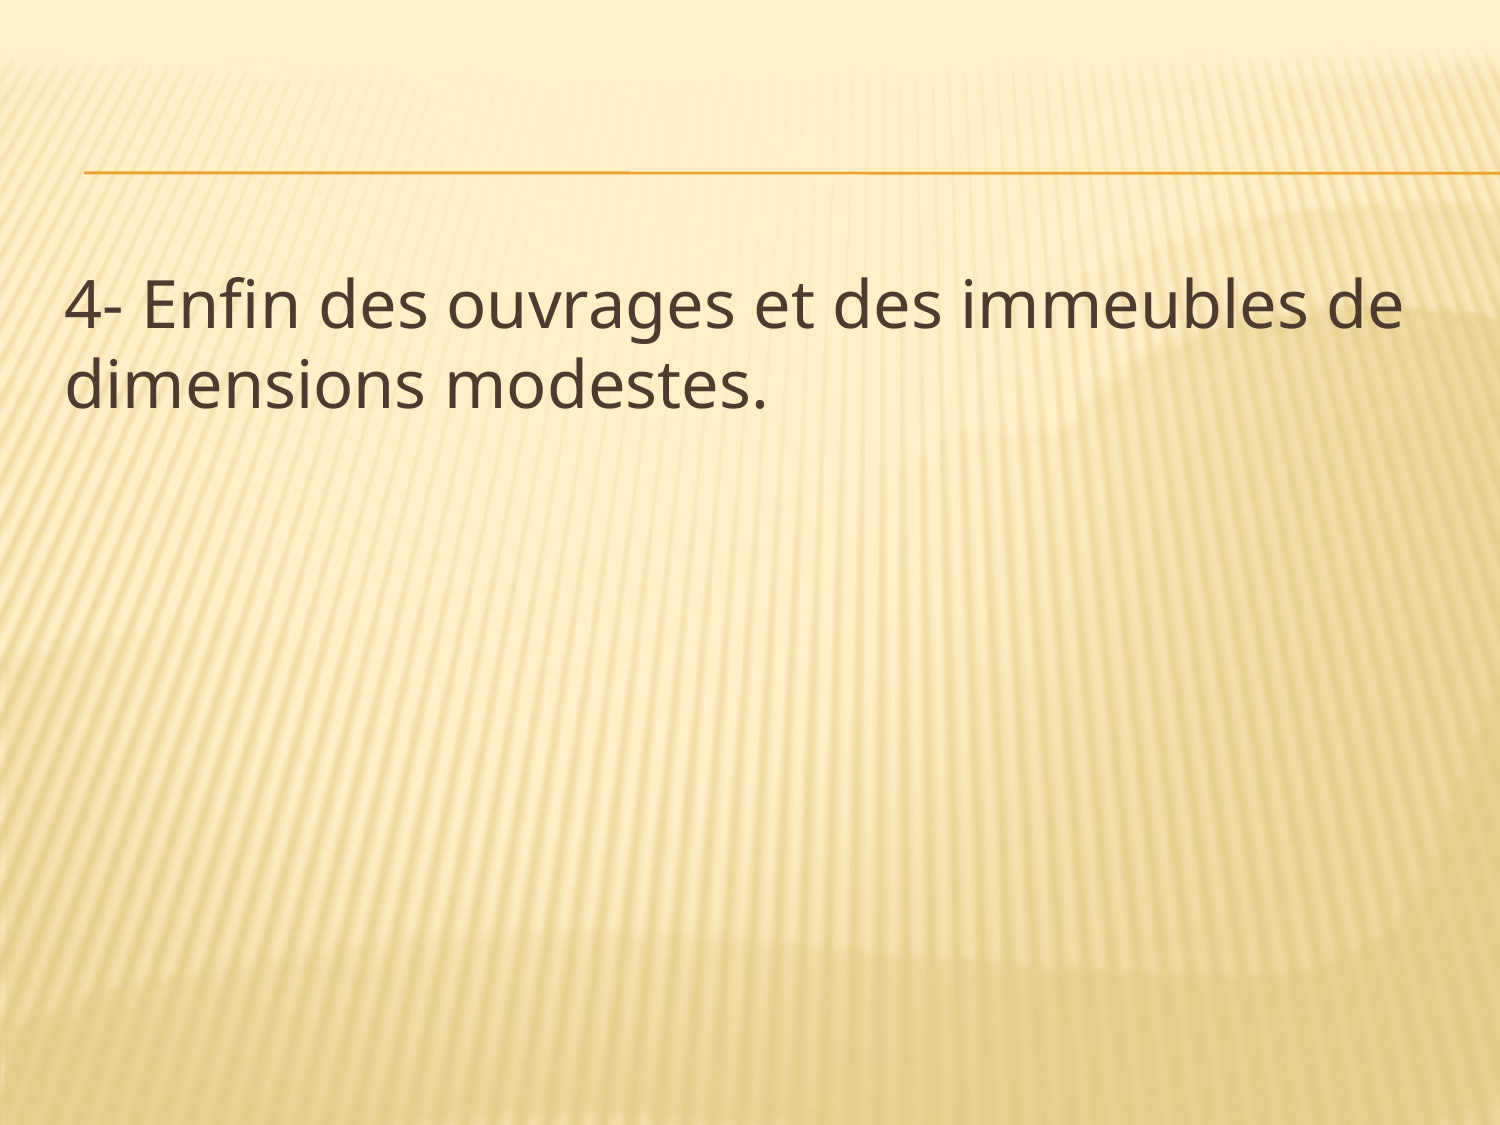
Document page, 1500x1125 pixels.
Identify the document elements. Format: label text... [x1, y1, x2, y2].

list 4- Enfin des ouvrages et des immeubles de dimensions modestes. [50, 254, 1475, 998]
